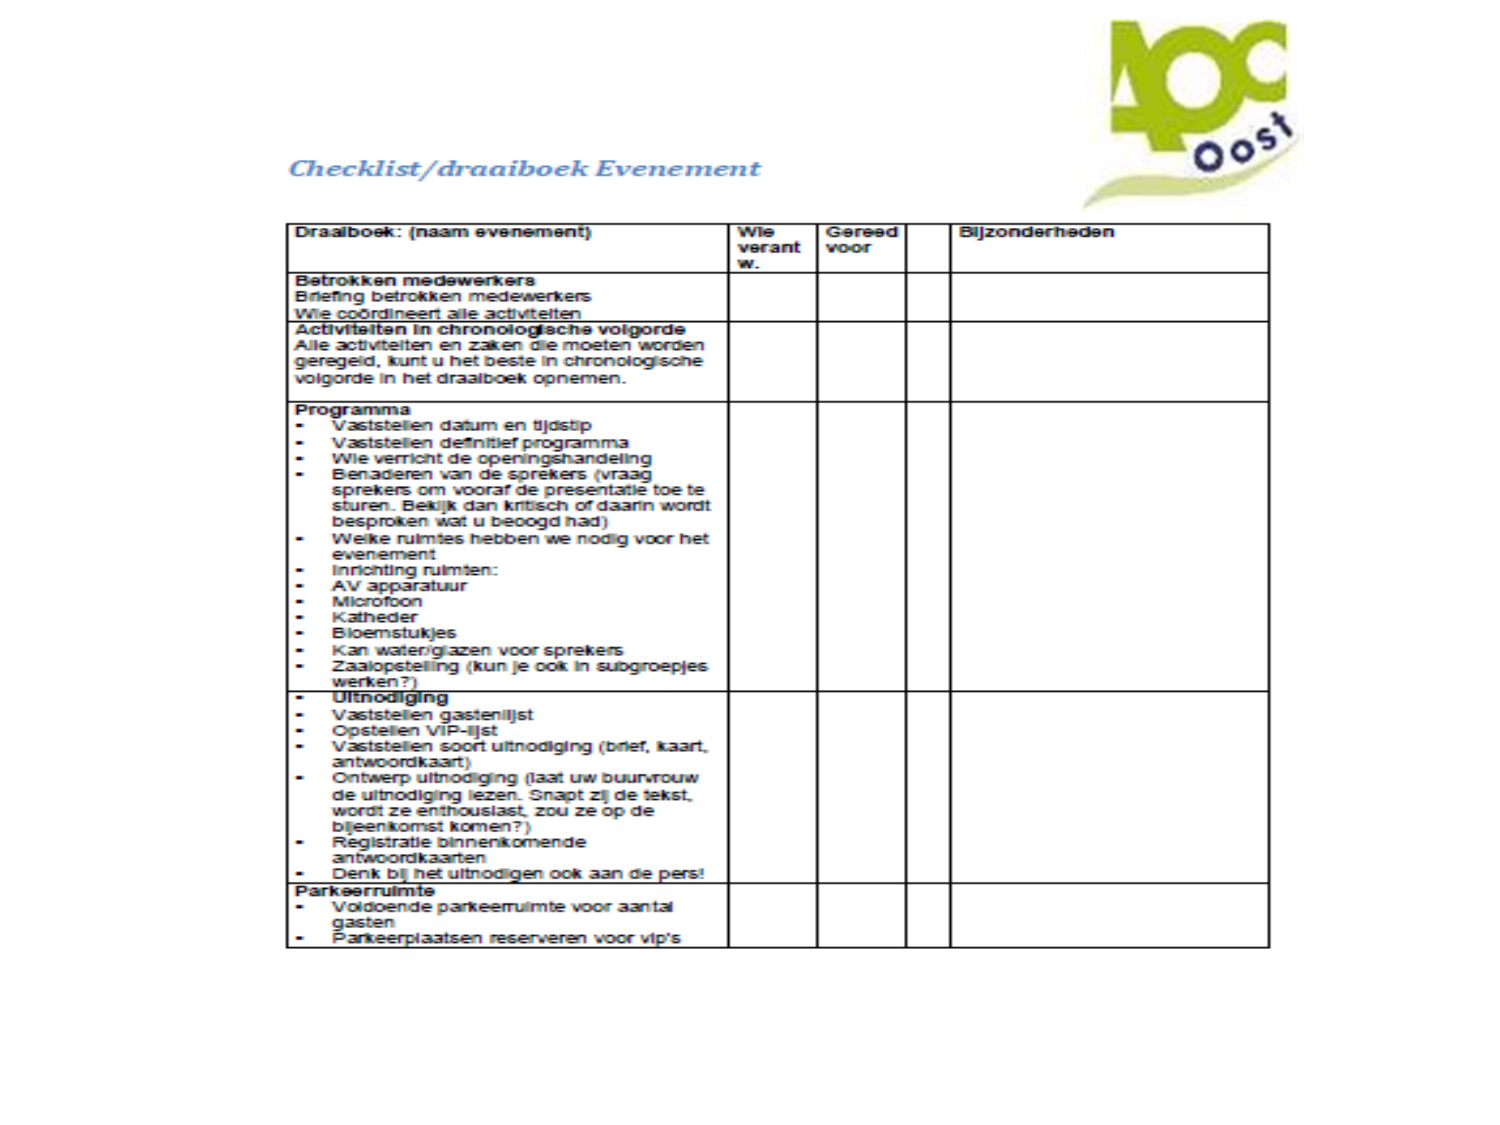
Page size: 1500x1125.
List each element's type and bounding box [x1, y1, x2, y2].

picture [1080, 18, 1306, 214]
list [206, 113, 1281, 953]
